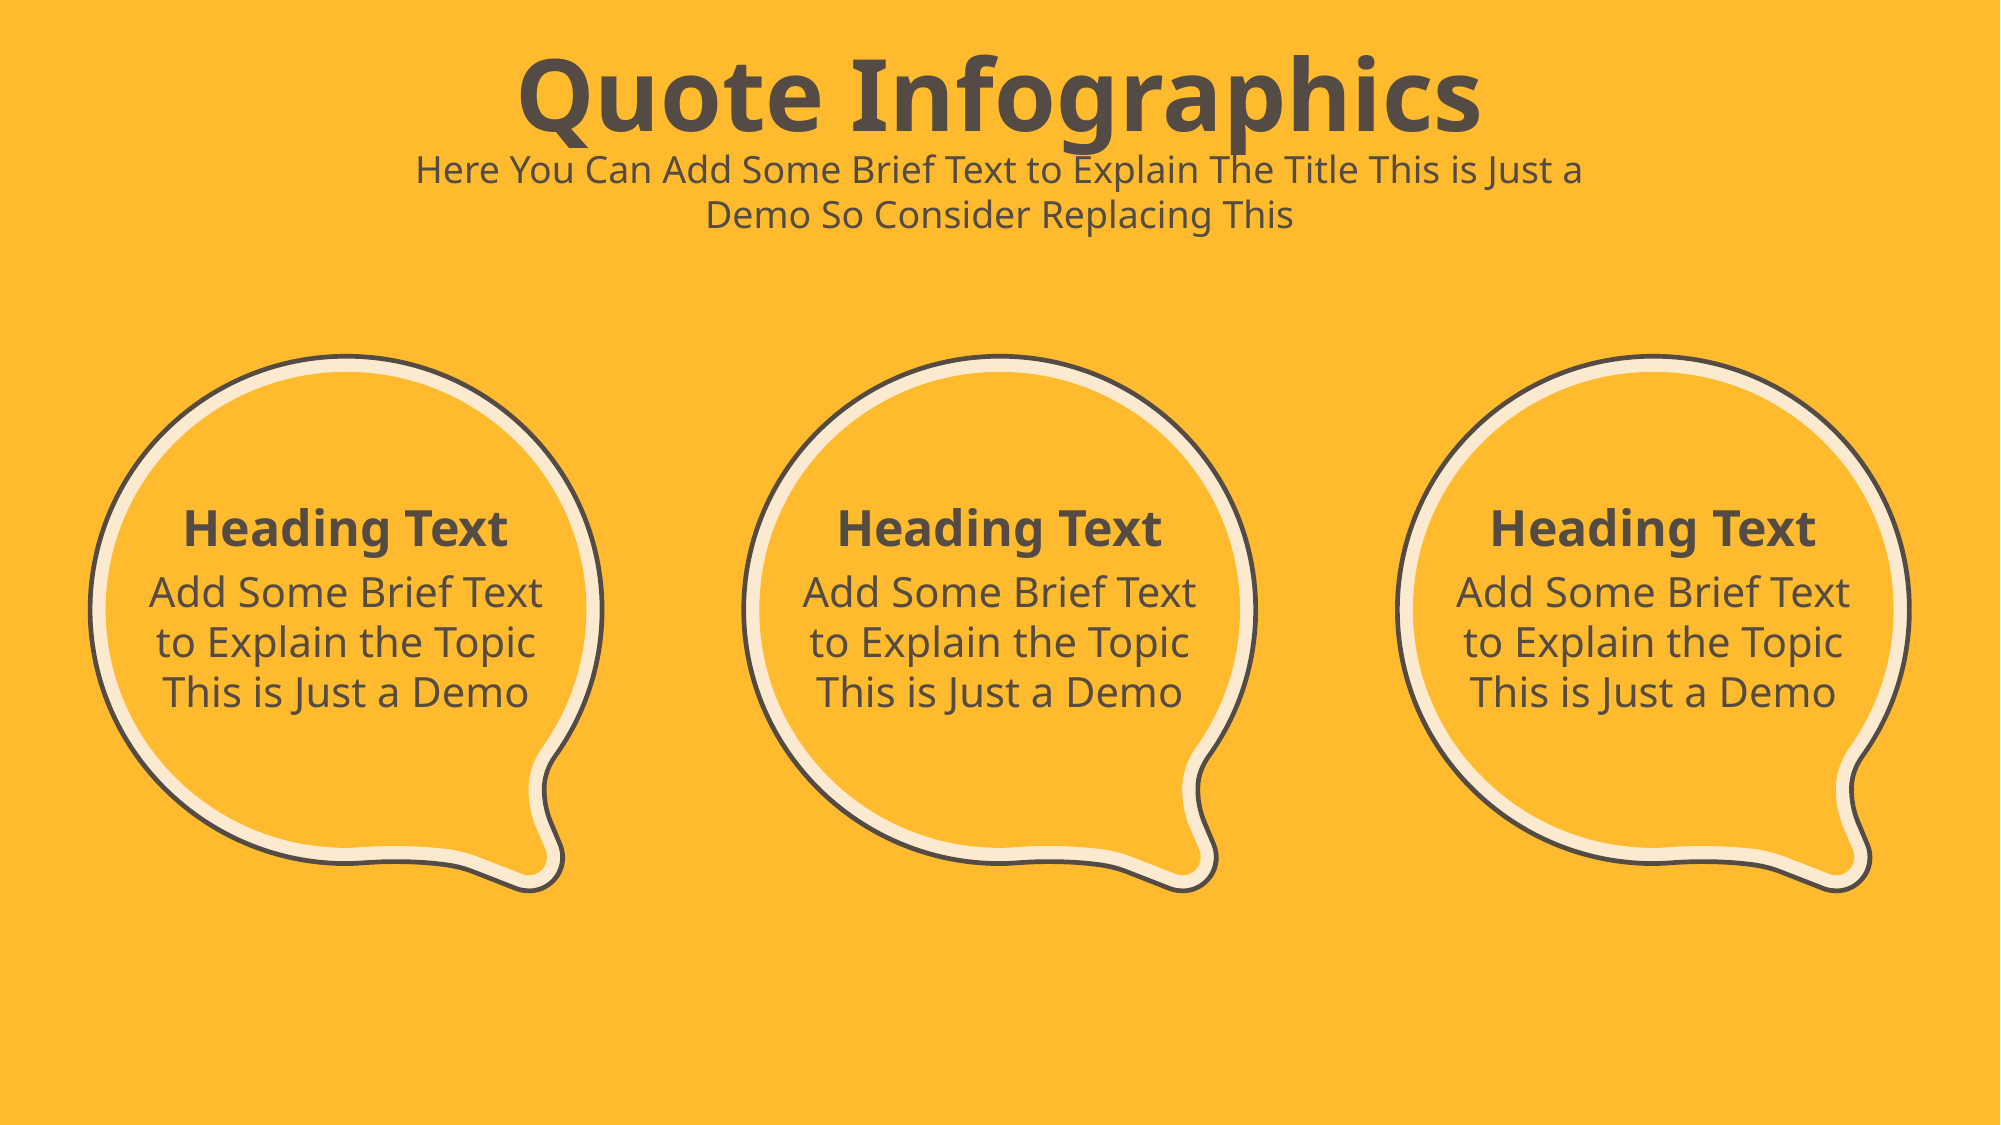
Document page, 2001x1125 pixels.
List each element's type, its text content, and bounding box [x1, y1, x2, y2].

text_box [1395, 353, 1912, 894]
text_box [87, 353, 605, 894]
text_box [777, 489, 1223, 776]
text_box Quote Infographics [416, 23, 1584, 138]
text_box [123, 489, 569, 776]
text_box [741, 353, 1259, 894]
text_box Here You Can Add Some Brief Text to Explain The Title This is Just a Demo So Consider Replacing This [345, 138, 1655, 244]
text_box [1430, 489, 1876, 776]
